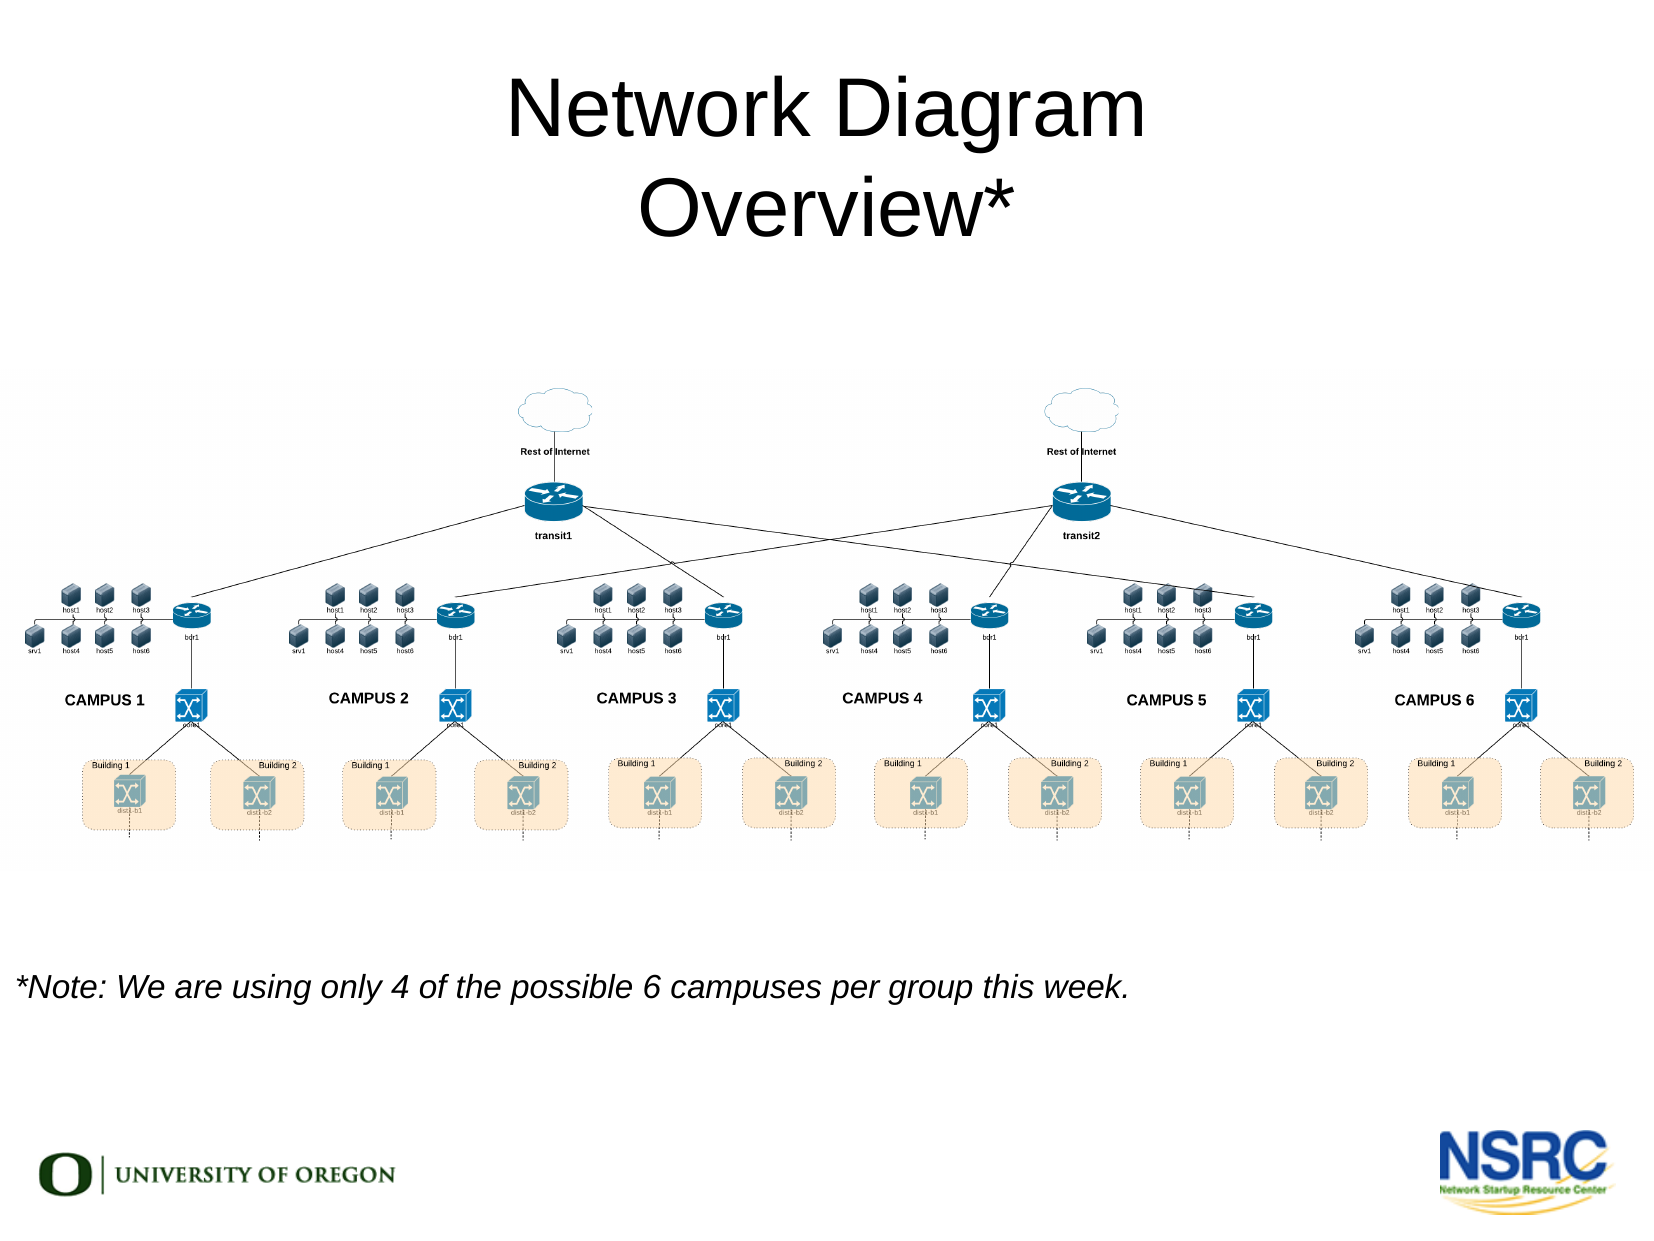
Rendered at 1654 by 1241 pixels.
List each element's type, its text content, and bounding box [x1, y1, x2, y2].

picture [0, 369, 1654, 871]
picture [37, 1151, 397, 1198]
text_box *Note: We are using only 4 of the possible 6 campuses per group this week. [0, 958, 1587, 1013]
picture [1440, 1130, 1616, 1215]
text_box Network Diagram Overview* [82, 49, 1571, 257]
